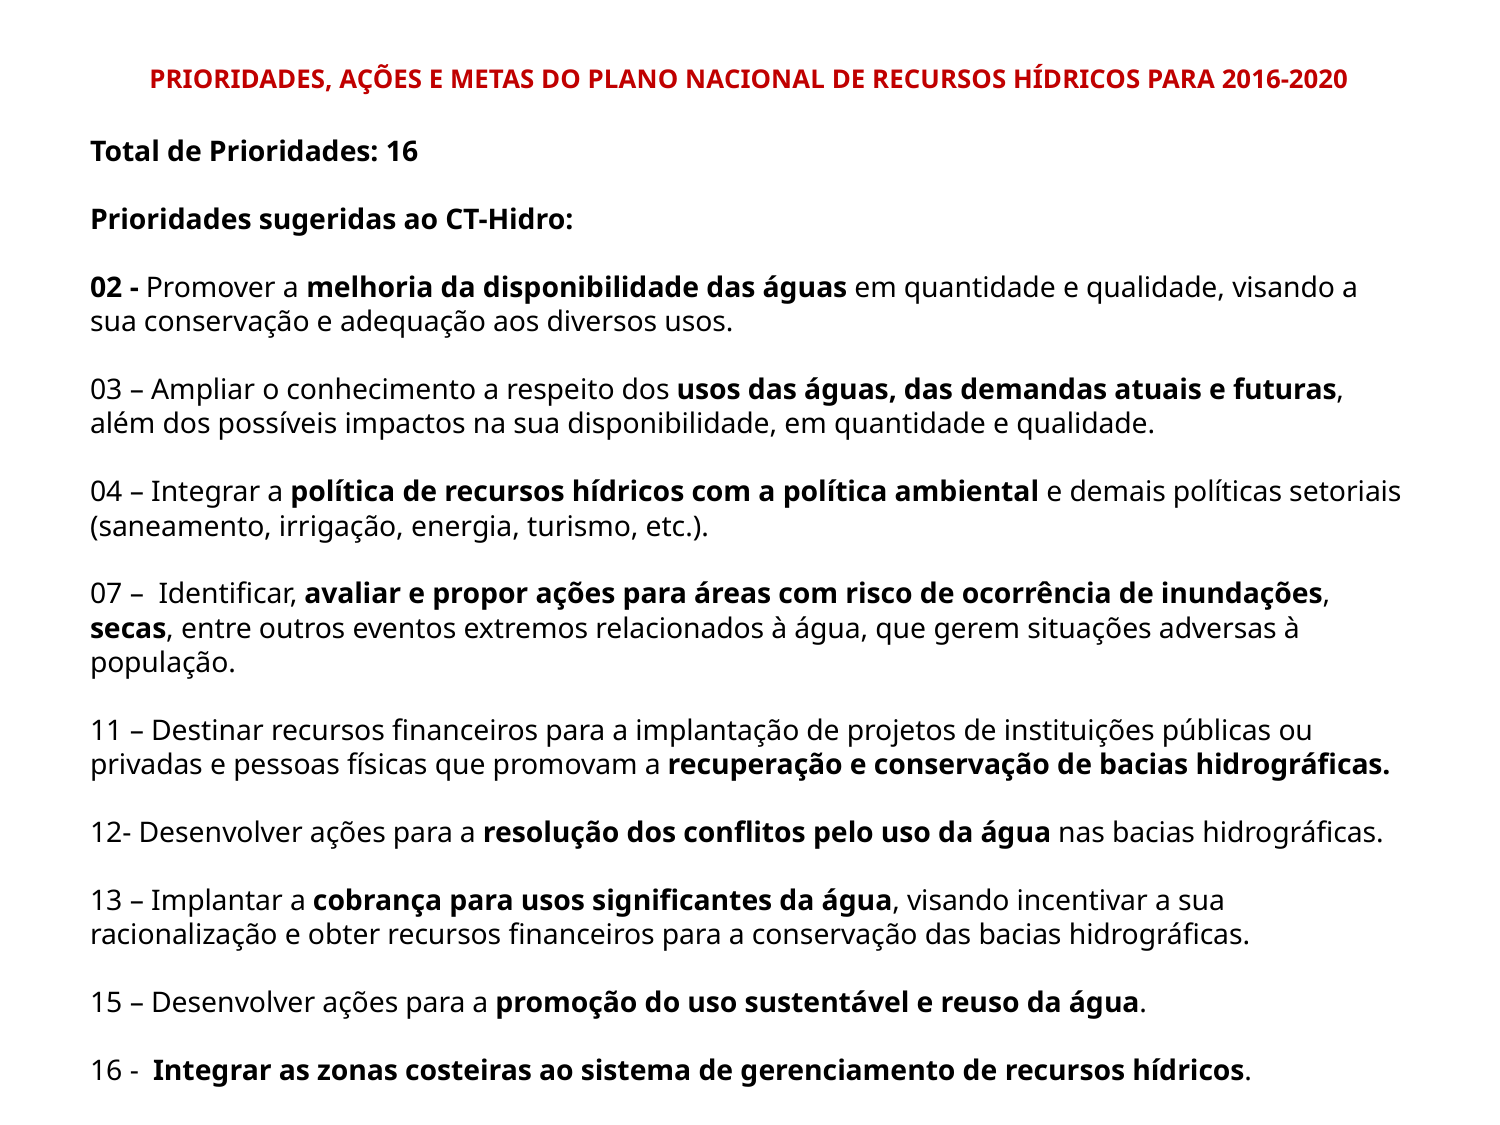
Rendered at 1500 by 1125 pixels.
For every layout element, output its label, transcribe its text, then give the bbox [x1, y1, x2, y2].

title PRIORIDADES, AÇÕES E METAS DO PLANO NACIONAL DE RECURSOS HÍDRICOS PARA 2016-2020 [75, 42, 1425, 114]
text_box Total de Prioridades: 16 Prioridades sugeridas ao CT-Hidro: 02 - Promover a melhoria da disponibilidade das águas em quantidade e qualidade, visando a sua conservação e adequação aos diversos usos. 03 – Ampliar o conhecimento a respeito dos usos das águas, das demandas atuais e futuras, além dos possíveis impactos na sua disponibilidade, em quantidade e qualidade. 04 – Integrar a política de recursos hídricos com a política ambiental e demais políticas setoriais (saneamento, irrigação, energia, turismo, etc.). 07 – Identificar, avaliar e propor ações para áreas com risco de ocorrência de inundações, secas, entre outros eventos extremos relacionados à água, que gerem situações adversas à população. 11 – Destinar recursos financeiros para a implantação de projetos de instituições públicas ou privadas e pessoas físicas que promovam a recuperação e conservação de bacias hidrográficas. 12- Desenvolver ações para a resolução dos conflitos pelo uso da água nas bacias hidrográficas. 13 – Implantar a cobrança para usos significantes da água, visando incentivar a sua racionalização e obter recursos financeiros para a conservação das bacias hidrográficas. 15 – Desenvolver ações para a promoção do uso sustentável e reuso da água. 16 - Integrar as zonas costeiras ao sistema de gerenciamento de recursos hídricos. [74, 125, 1425, 1094]
